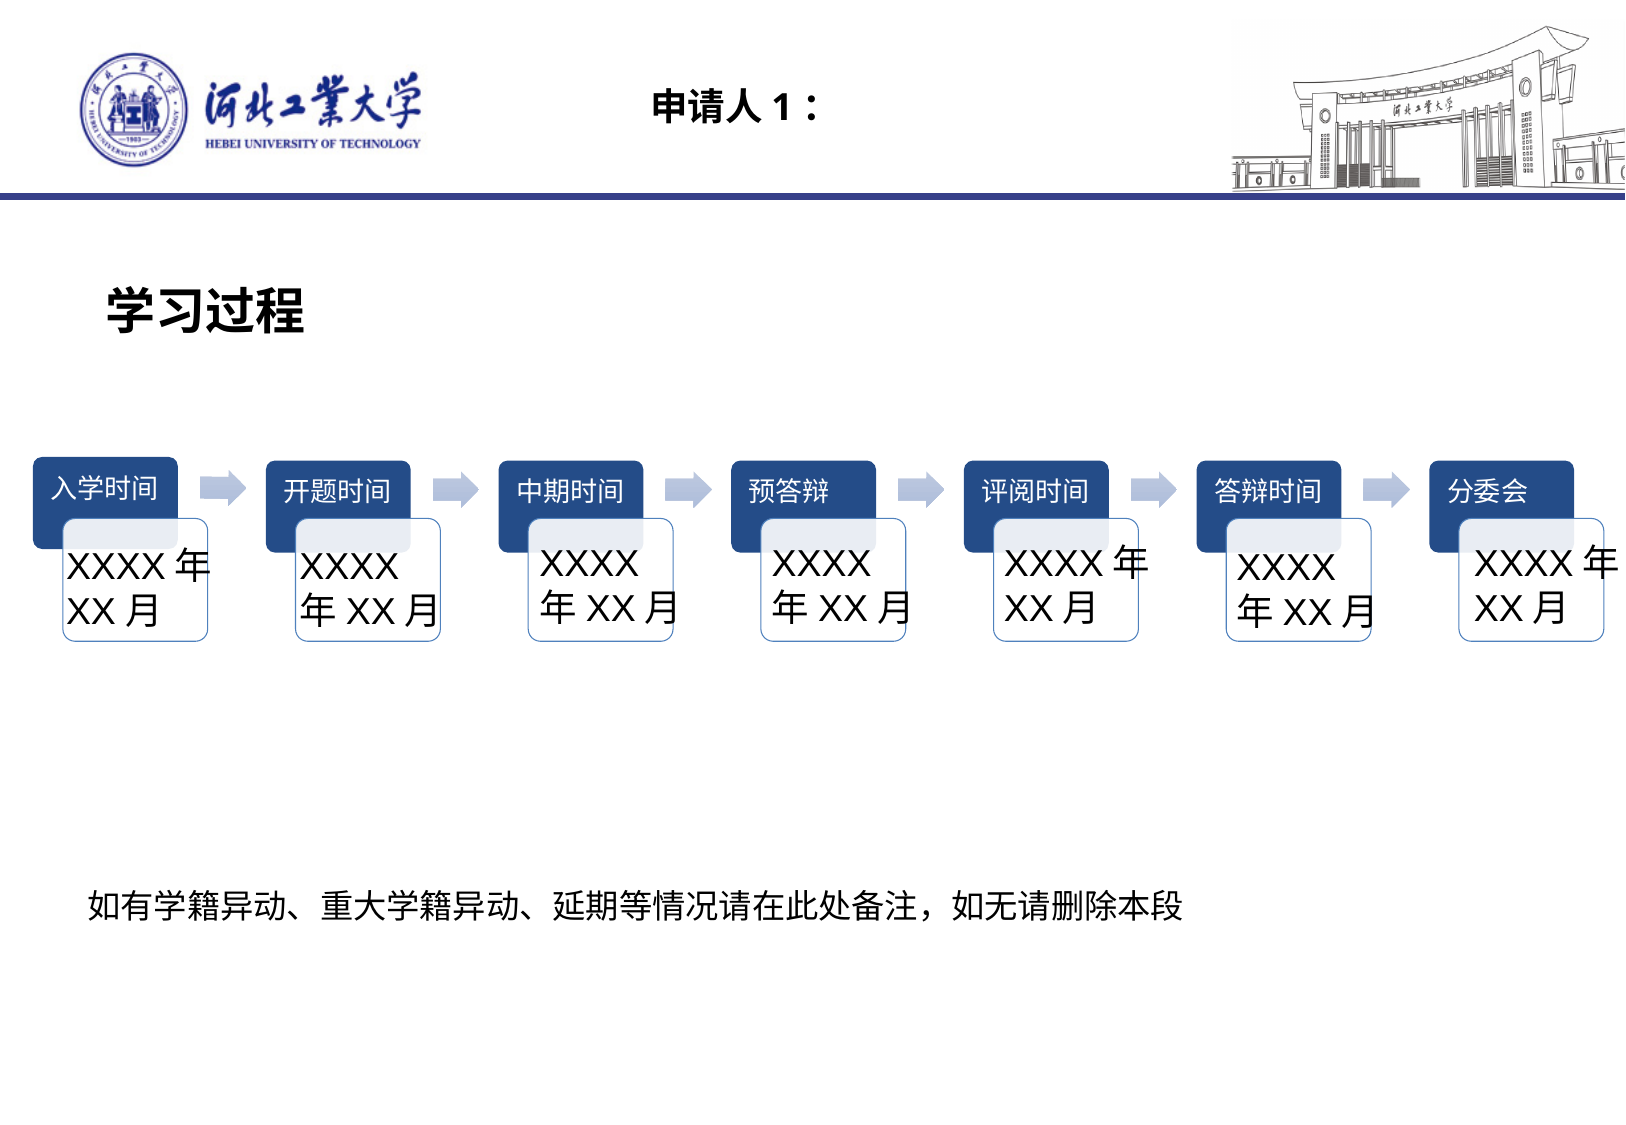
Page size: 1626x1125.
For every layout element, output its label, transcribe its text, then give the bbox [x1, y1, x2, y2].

text_box 申请人1： [635, 75, 943, 136]
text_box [32, 210, 1625, 891]
text_box 如有学籍异动、重大学籍异动、延期等情况请在此处备注，如无请删除本段 [72, 891, 1408, 933]
picture [1231, 18, 1625, 193]
picture [56, 42, 454, 182]
